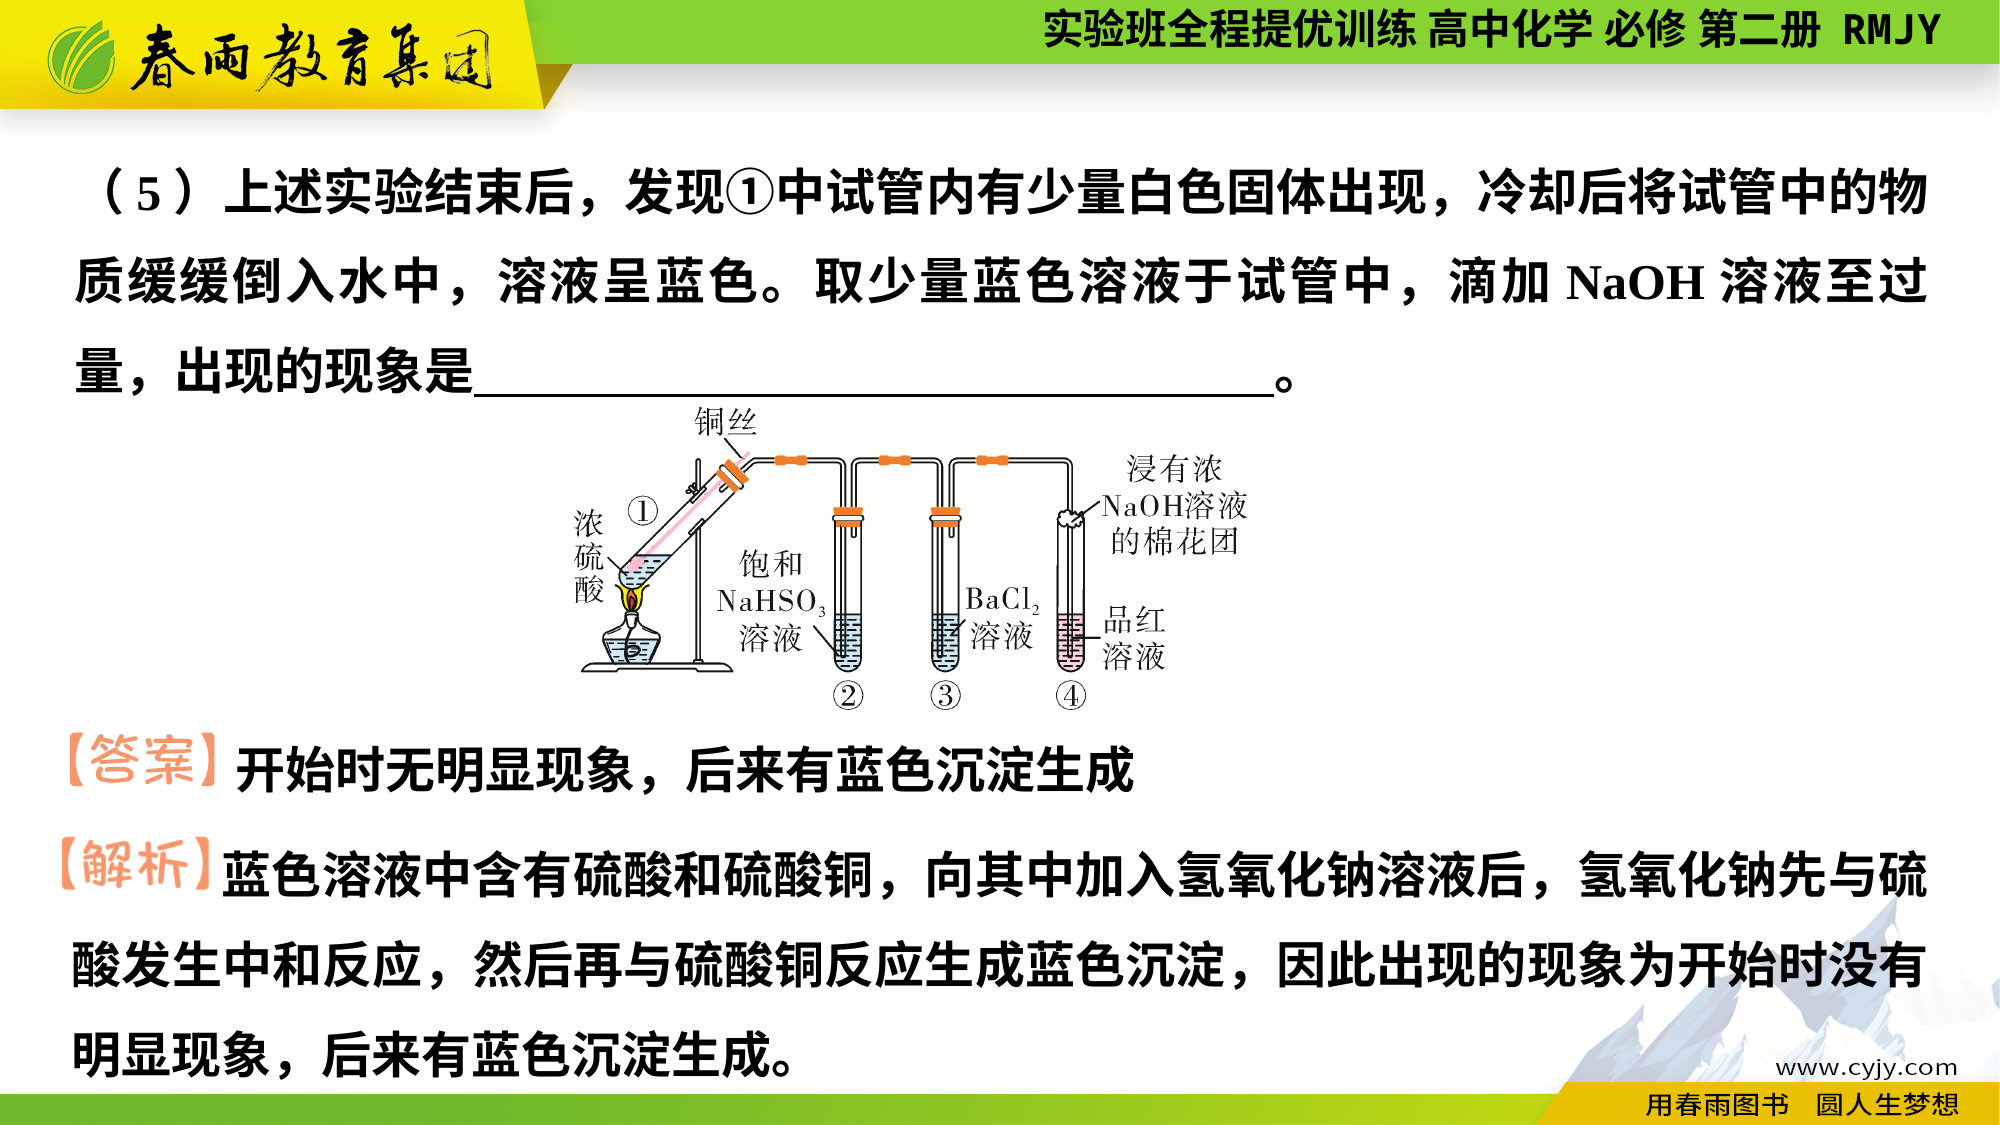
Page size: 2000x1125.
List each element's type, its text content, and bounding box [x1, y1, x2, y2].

list （5）上述实验结束后，发现①中试管内有少量白色固体出现，冷却后将试管中的物质缓缓倒入水中，溶液呈蓝色。取少量蓝色溶液于试管中，滴加NaOH溶液至过量，出现的现象是 。 [59, 122, 1944, 399]
text_box 开始时无明显现象，后来有蓝色沉淀生成 [220, 701, 1944, 805]
picture [0, 0, 2000, 1125]
text_box 蓝色溶液中含有硫酸和硫酸铜，向其中加入氢氧化钠溶液后，氢氧化钠先与硫酸发生中和反应，然后再与硫酸铜反应生成蓝色沉淀，因此出现的现象为开始时没有明显现象，后来有蓝色沉淀生成。 [56, 805, 1944, 1091]
